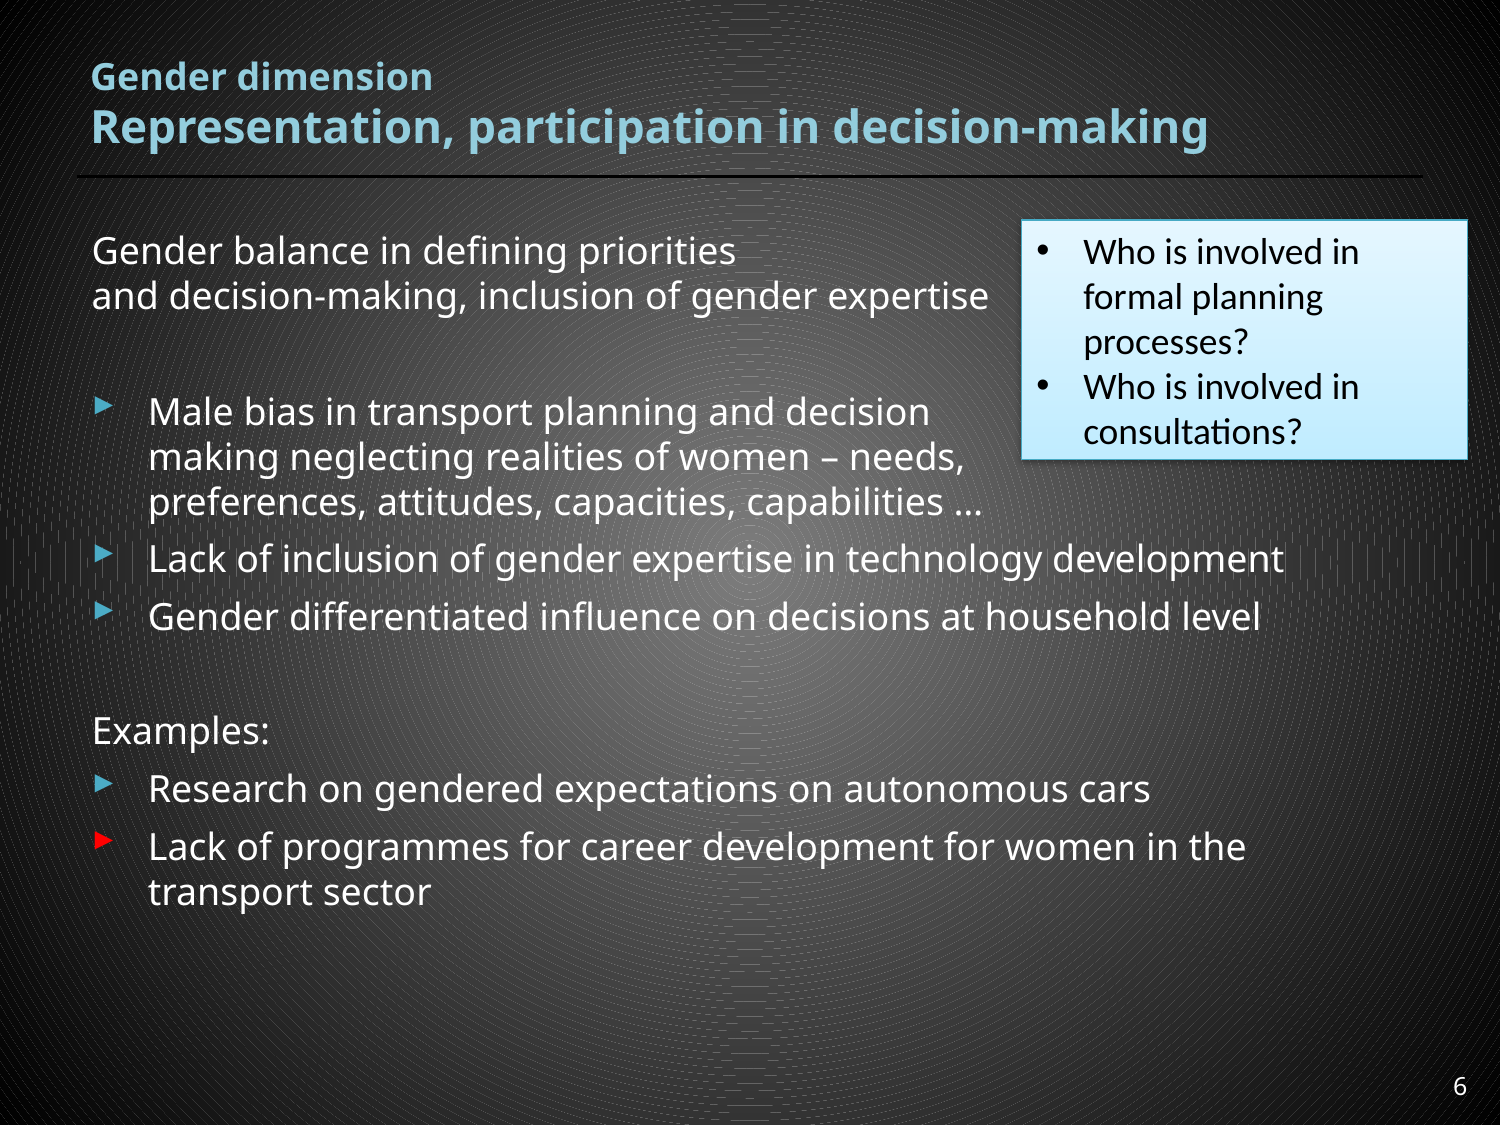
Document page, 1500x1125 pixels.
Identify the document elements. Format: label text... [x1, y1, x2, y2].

title Gender dimension Representation, participation in decision‐making [75, 45, 1425, 161]
text_box 6 [1362, 1057, 1483, 1118]
text_box Who is involved in formal planning processes? Who is involved in consultations? [1021, 219, 1468, 460]
list Gender balance in defining priorities and decision-making, inclusion of gender expertise Male bias in transport planning and decision making neglecting realities of women – needs, preferences, attitudes, capacities, capabilities … Lack of inclusion of gender expertise in technology development Gender differentiated influence on decisions at household level Examples: Research on gendered expectations on autonomous cars Lack of programmes for career development for women in the transport sector [76, 219, 1388, 986]
